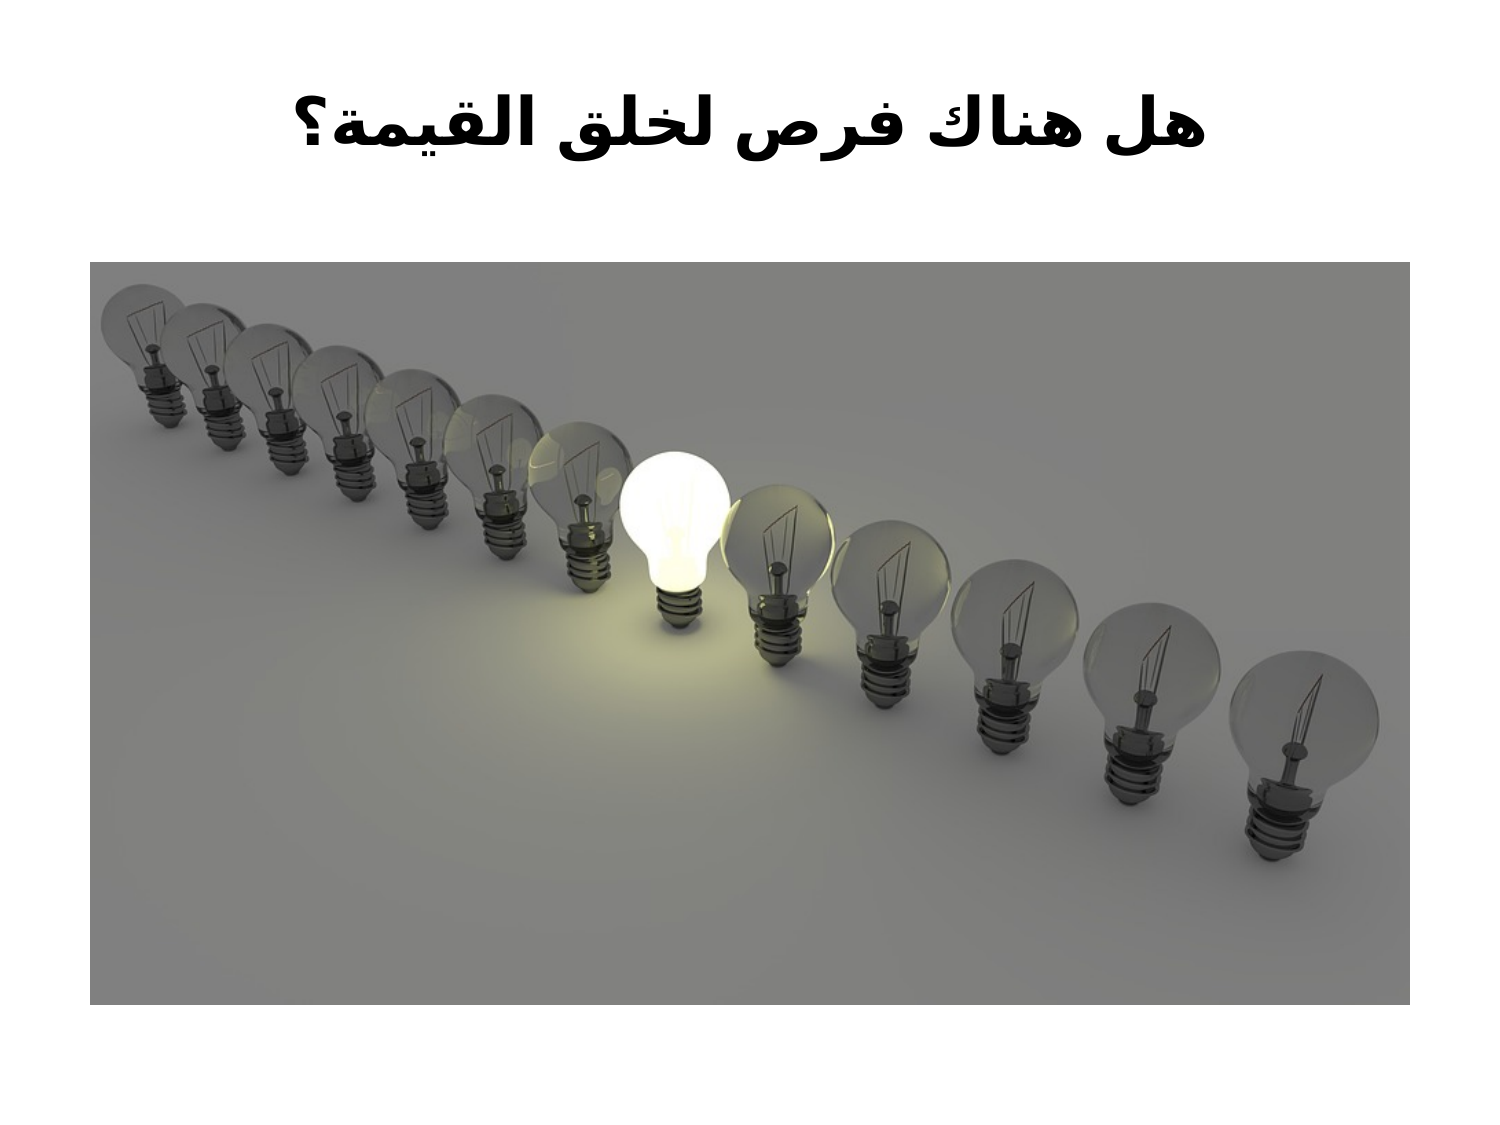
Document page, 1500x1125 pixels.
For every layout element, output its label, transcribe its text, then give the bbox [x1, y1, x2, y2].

title هل هناك فرص لخلق القيمة؟ [75, 24, 1425, 213]
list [89, 262, 1411, 1006]
